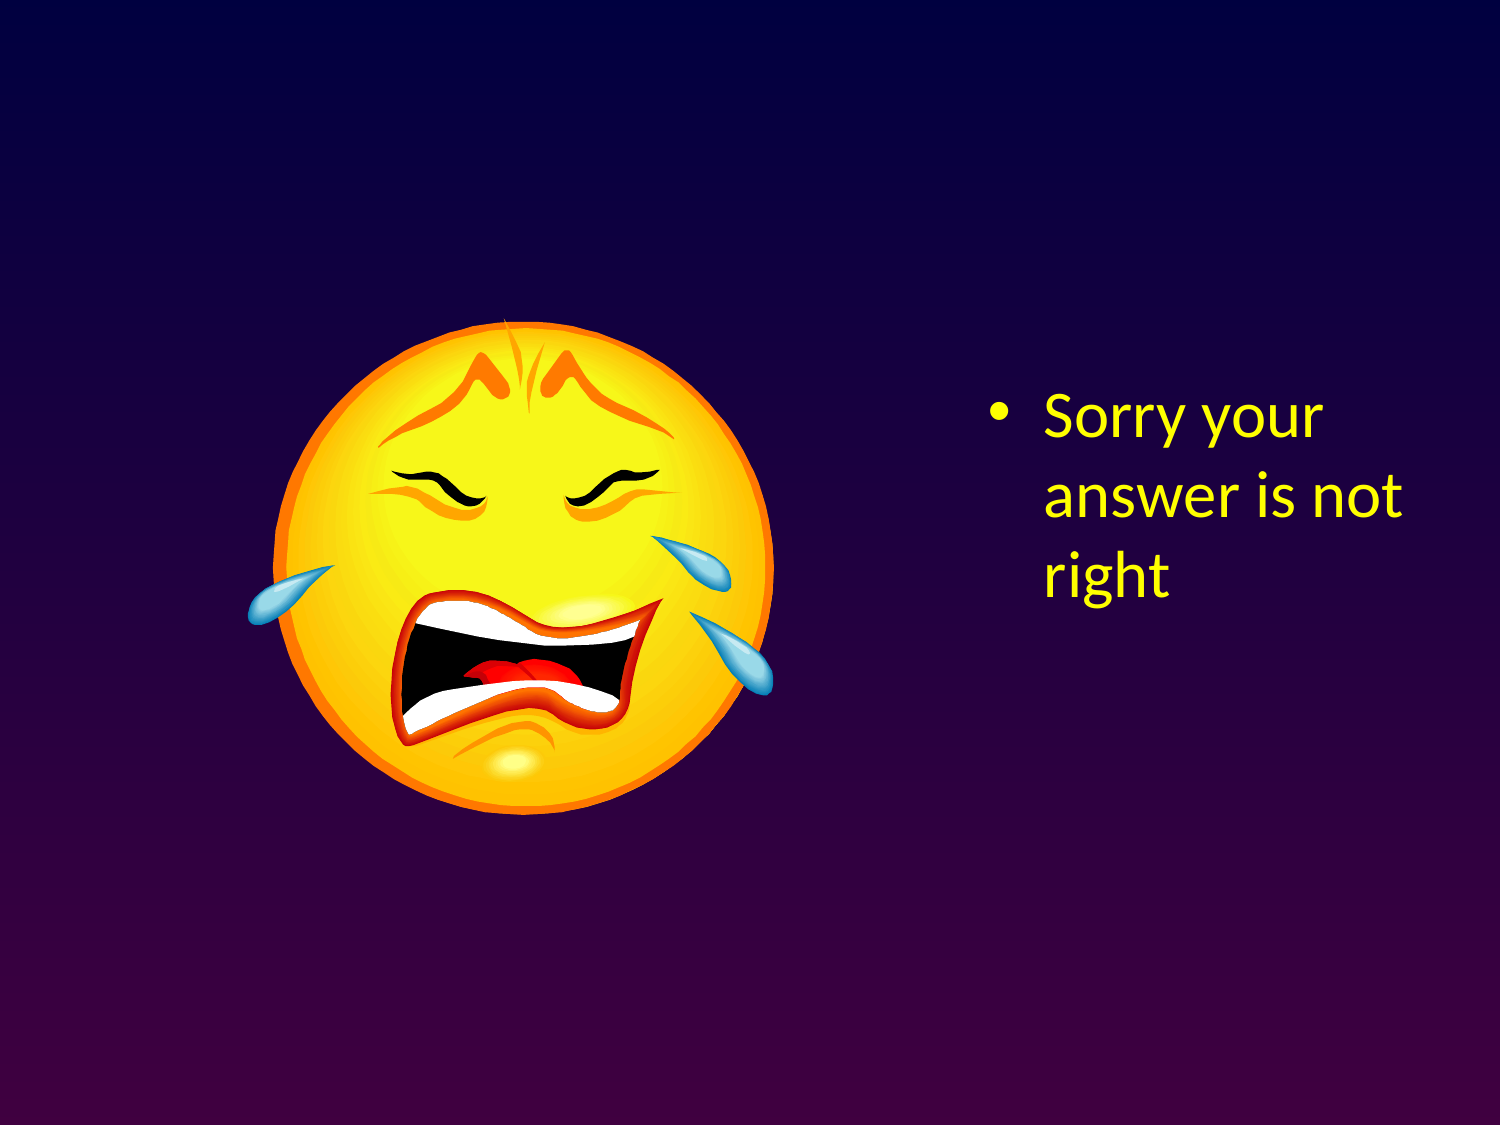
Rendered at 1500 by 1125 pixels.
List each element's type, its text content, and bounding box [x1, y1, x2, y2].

picture [245, 316, 776, 817]
list Sorry your answer is not right [972, 363, 1425, 1005]
